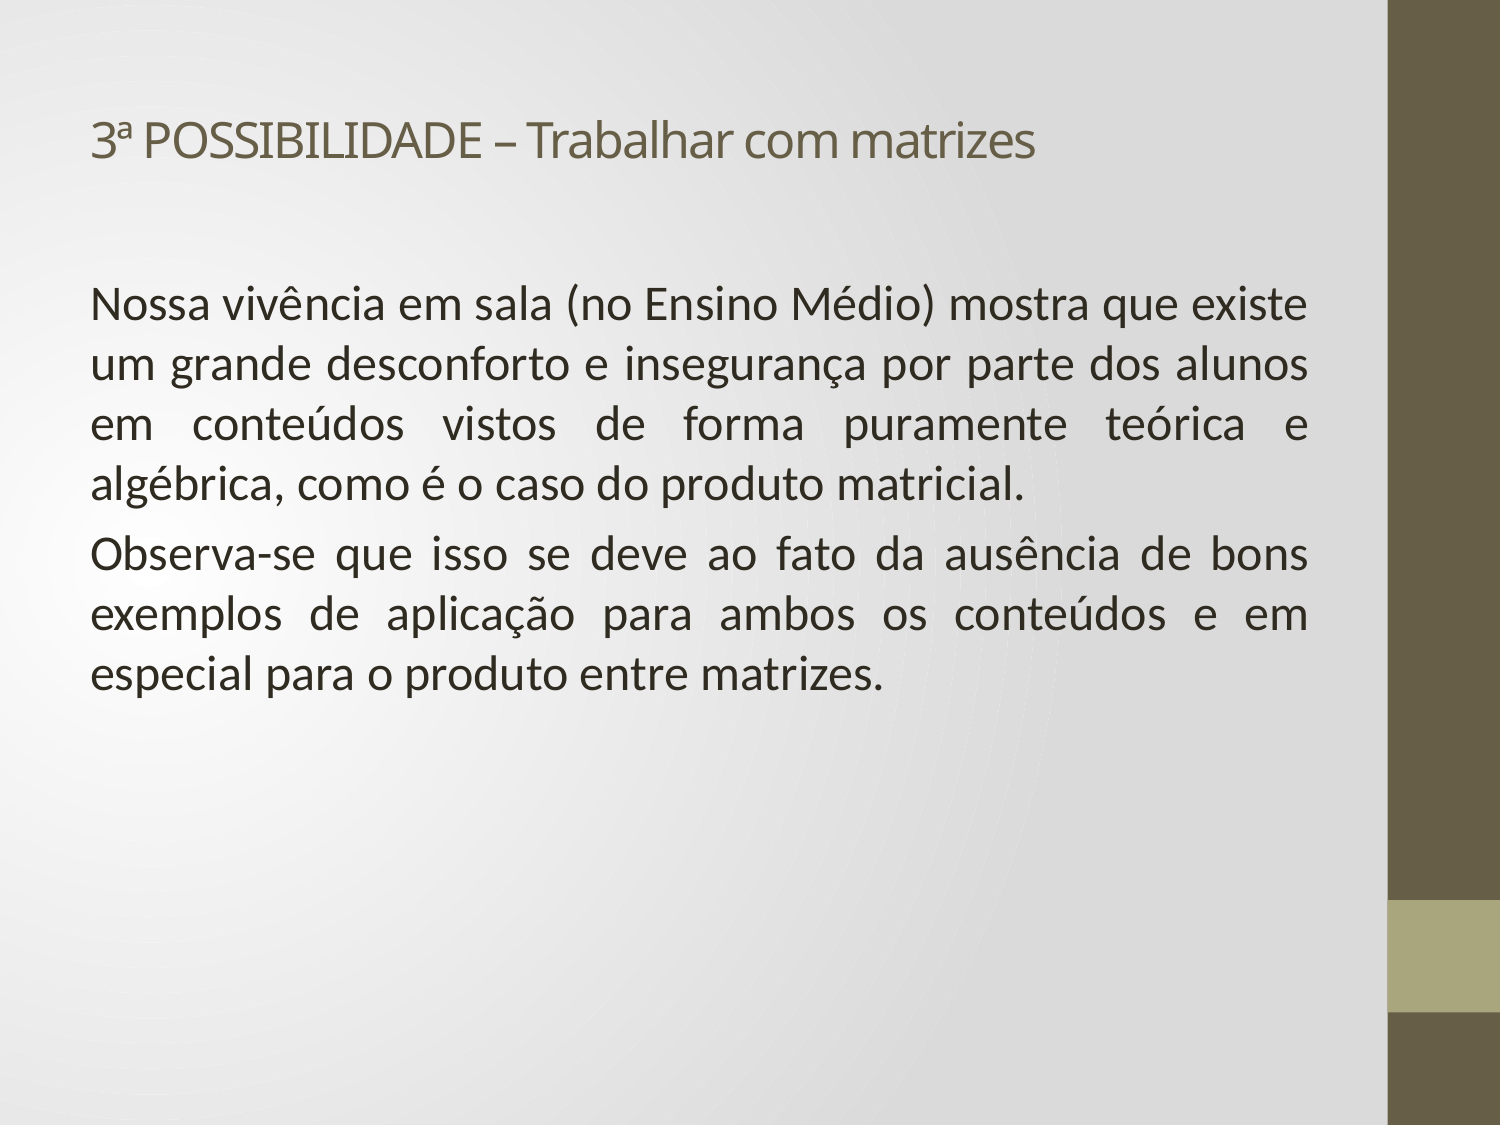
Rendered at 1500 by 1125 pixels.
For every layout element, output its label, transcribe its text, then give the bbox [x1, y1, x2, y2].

list Nossa vivência em sala (no Ensino Médio) mostra que existe um grande desconforto e insegurança por parte dos alunos em conteúdos vistos de forma puramente teórica e algébrica, como é o caso do produto matricial. Observa-se que isso se deve ao fato da ausência de bons exemplos de aplicação para ambos os conteúdos e em especial para o produto entre matrizes. [75, 262, 1325, 1050]
title 3ª POSSIBILIDADE – Trabalhar com matrizes [75, 45, 1325, 233]
